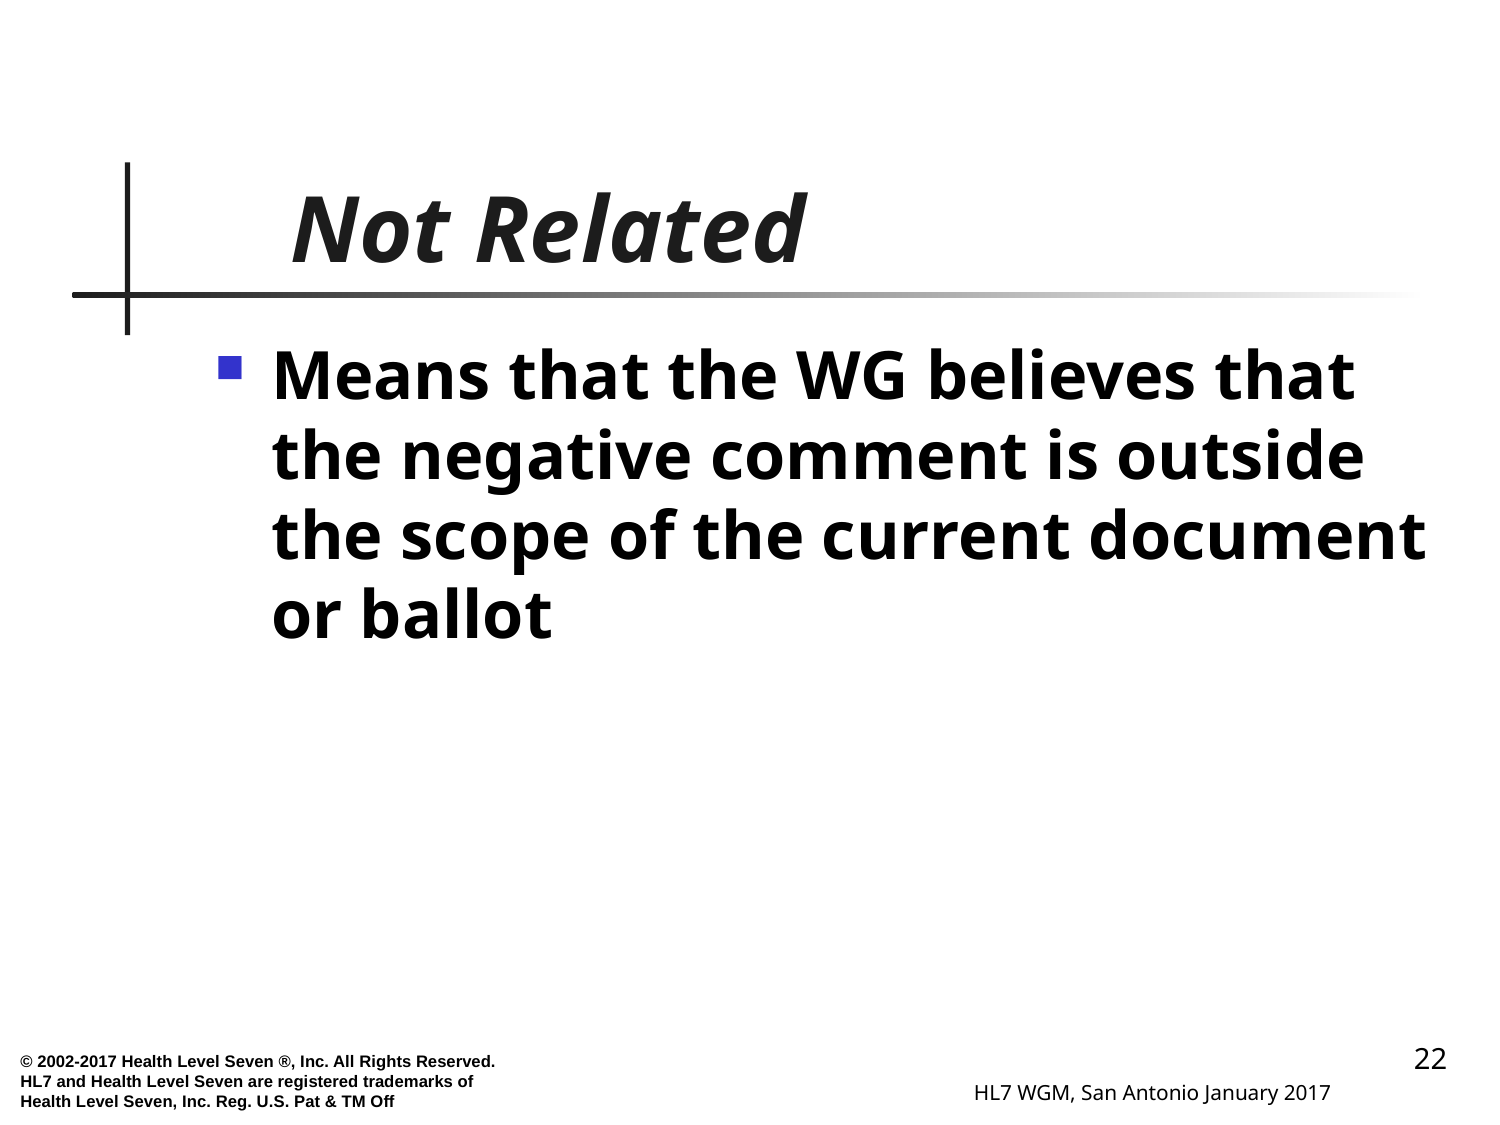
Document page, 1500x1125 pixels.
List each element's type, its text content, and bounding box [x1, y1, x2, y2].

title Not Related [274, 101, 1468, 289]
list Means that the WG believes that the negative comment is outside the scope of the current document or ballot [199, 324, 1476, 1001]
slide_number 22 [1149, 1012, 1463, 1088]
